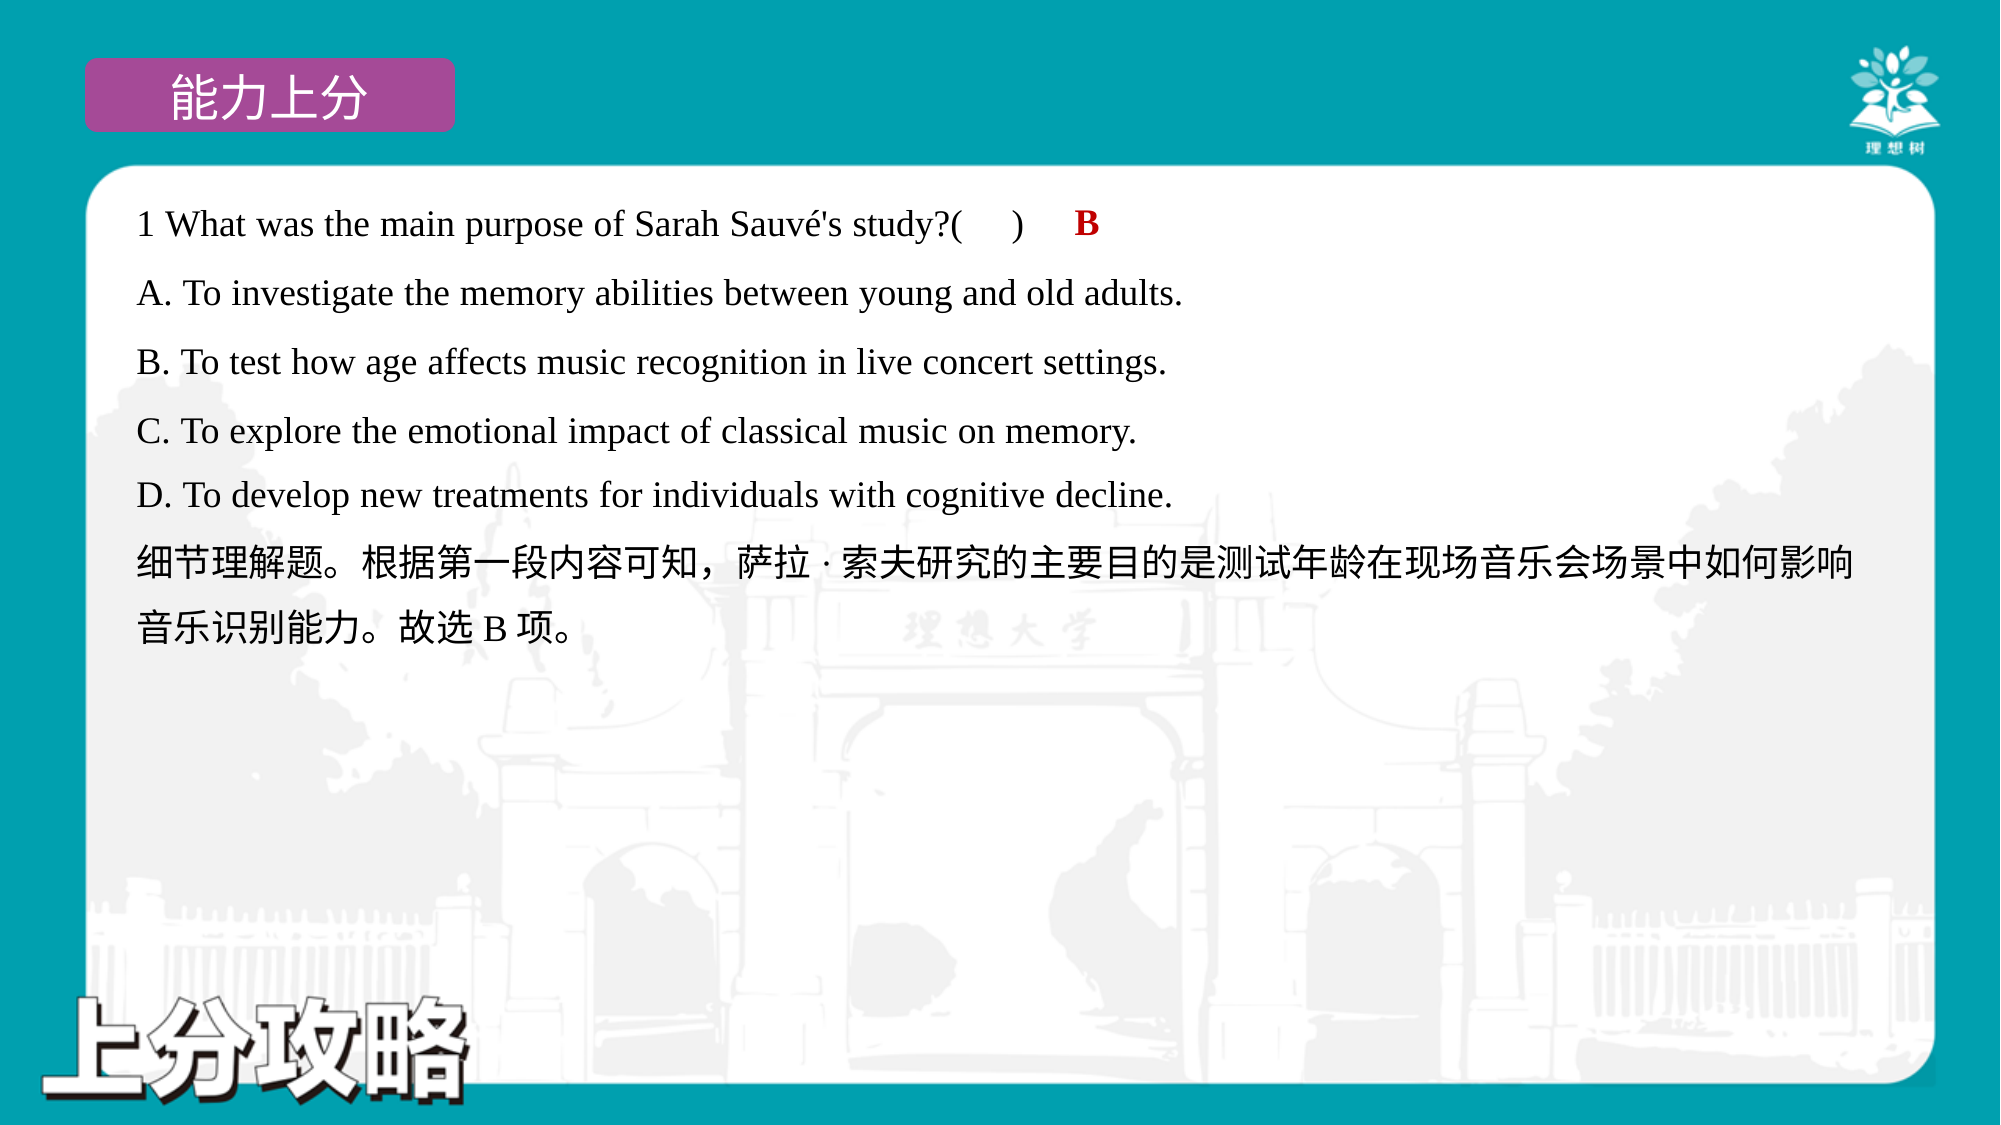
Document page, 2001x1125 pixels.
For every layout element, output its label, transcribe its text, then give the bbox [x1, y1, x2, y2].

text_box 1 What was the main purpose of Sarah Sauvé's study?( ) [136, 176, 1865, 237]
picture [0, 0, 2000, 1125]
text_box A. To investigate the memory abilities between young and old adults. B. To test how age affects music recognition in live concert settings. C. To explore the emotional impact of classical music on memory. D. To develop new treatments for individuals with cognitive decline. [136, 244, 1865, 509]
text_box 细节理解题。根据第一段内容可知，萨拉·索夫研究的主要目的是测试年龄在现场音乐会场景中如何影响 音乐识别能力。故选B项。 [136, 515, 1865, 643]
text_box B [1060, 176, 1114, 236]
